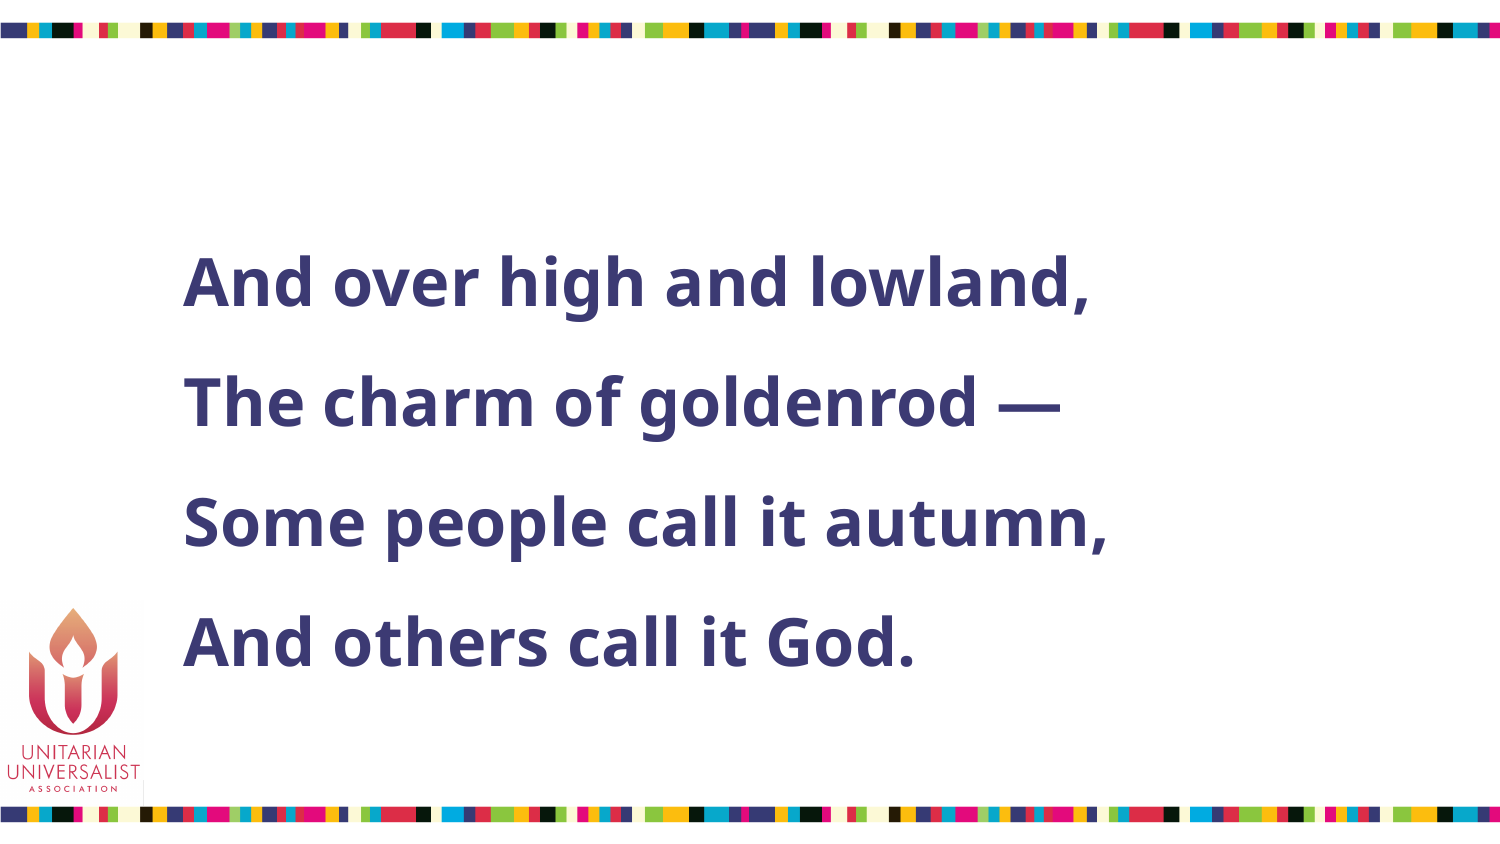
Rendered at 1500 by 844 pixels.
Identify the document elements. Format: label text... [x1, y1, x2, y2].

text_box And over high and lowland, The charm of goldenrod — Some people call it autumn, And others call it God. [168, 184, 1421, 695]
picture [0, 600, 1500, 824]
picture [0, 22, 1500, 40]
